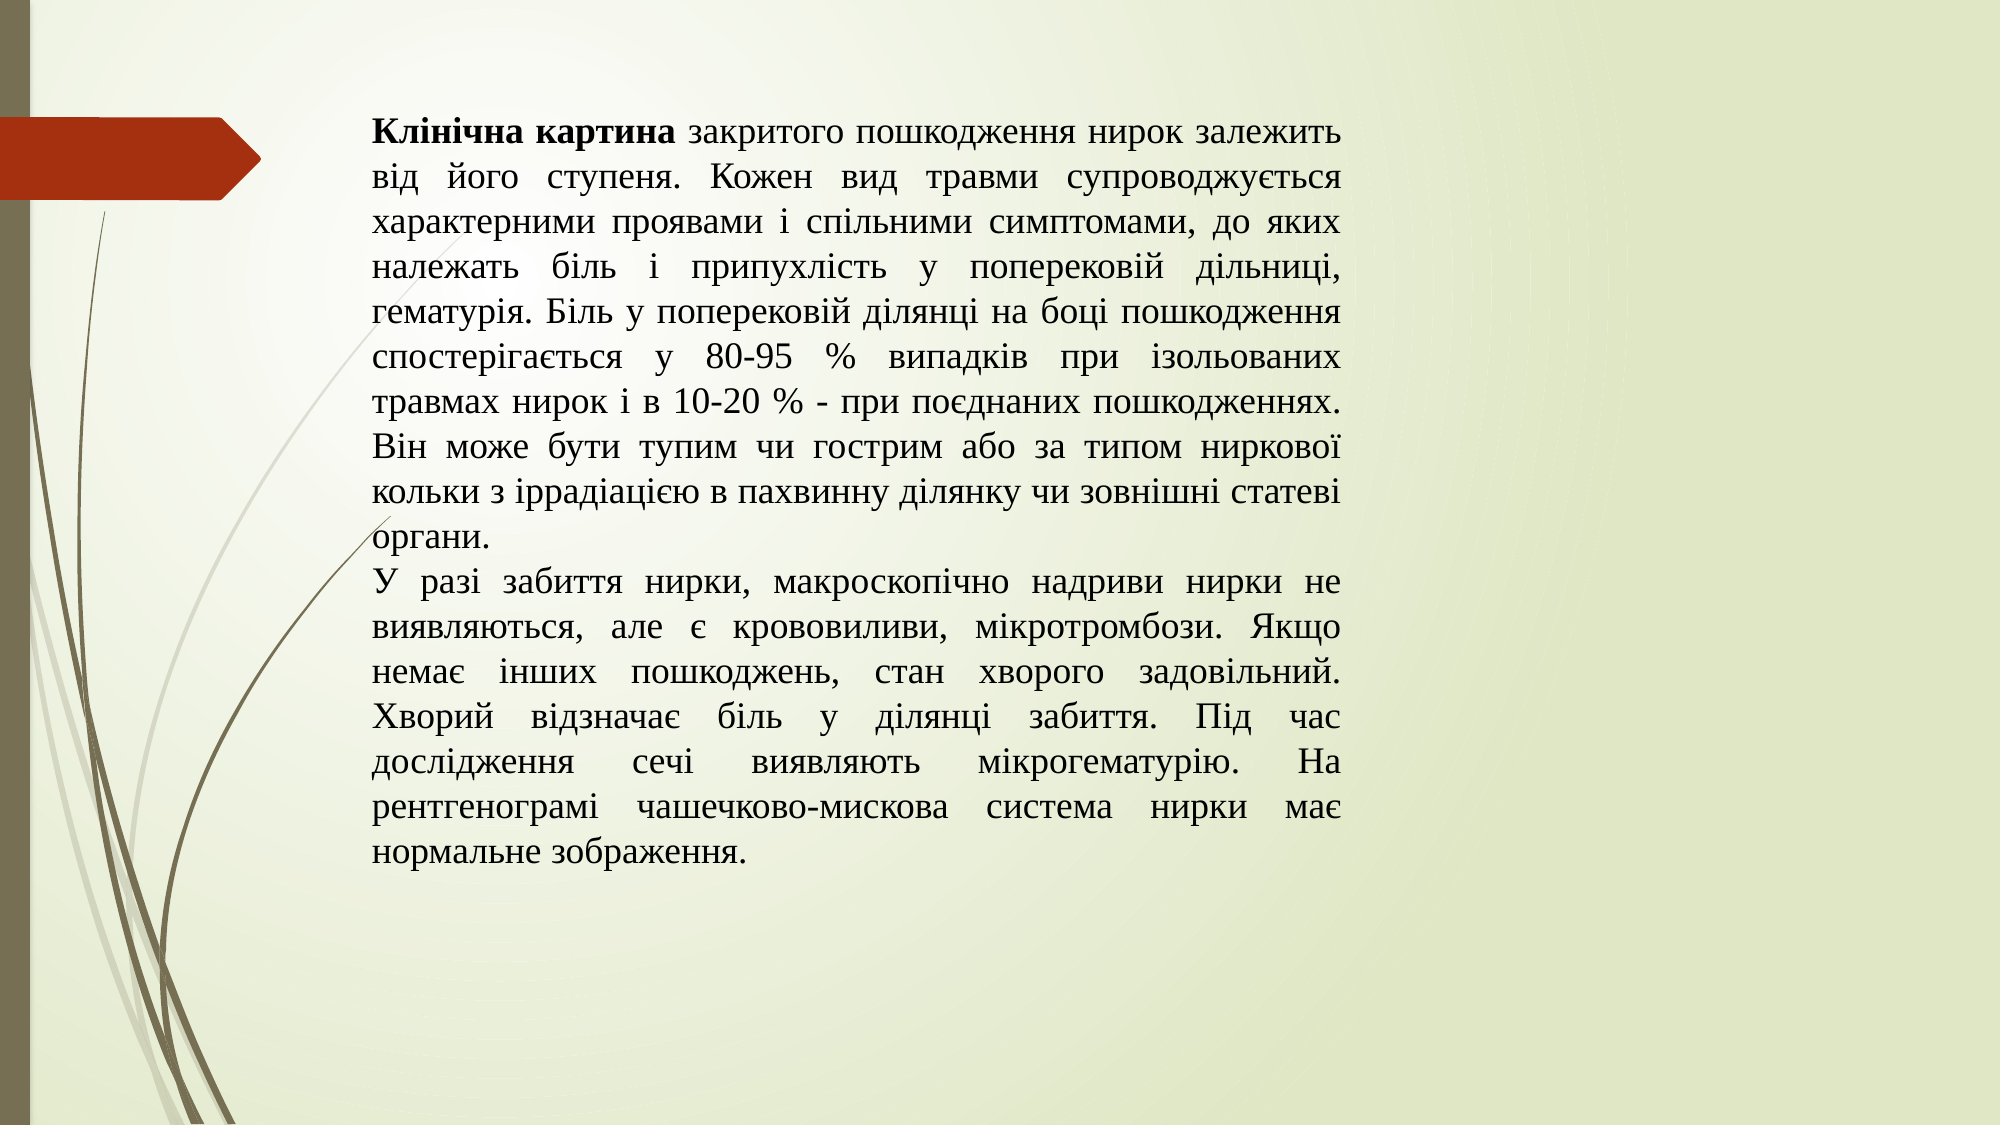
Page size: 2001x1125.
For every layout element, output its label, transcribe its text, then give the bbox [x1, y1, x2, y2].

text_box Клiнiчна картина закритого пошкодження нирок залежить від його ступеня. Кожен вид травми супроводжується характерними проявами і спільними симптомами, до яких належать біль і припухлість у поперековій дільниці, гематурія. Біль у поперековій ділянці на боці пошкодження спостерігається у 80-95 % випадків при ізольованих травмах нирок і в 10-20 % - при поєднаних пошкодженнях. Він може бути тупим чи гострим або за типом ниркової кольки з іррадіацією в пахвинну ділянку чи зовнішні статеві органи. У разі забиття нирки, макроскопічно надриви нирки не виявляються, але є крововиливи, мікротромбози. Якщо немає інших пошкоджень, стан хворого задовільний. Хворий відзначає біль у ділянці забиття. Під час дослідження сечі виявляють мікрогематурію. На рентгенограмі чашечково-мискова система нирки має нормальне зображення. [357, 98, 1358, 879]
